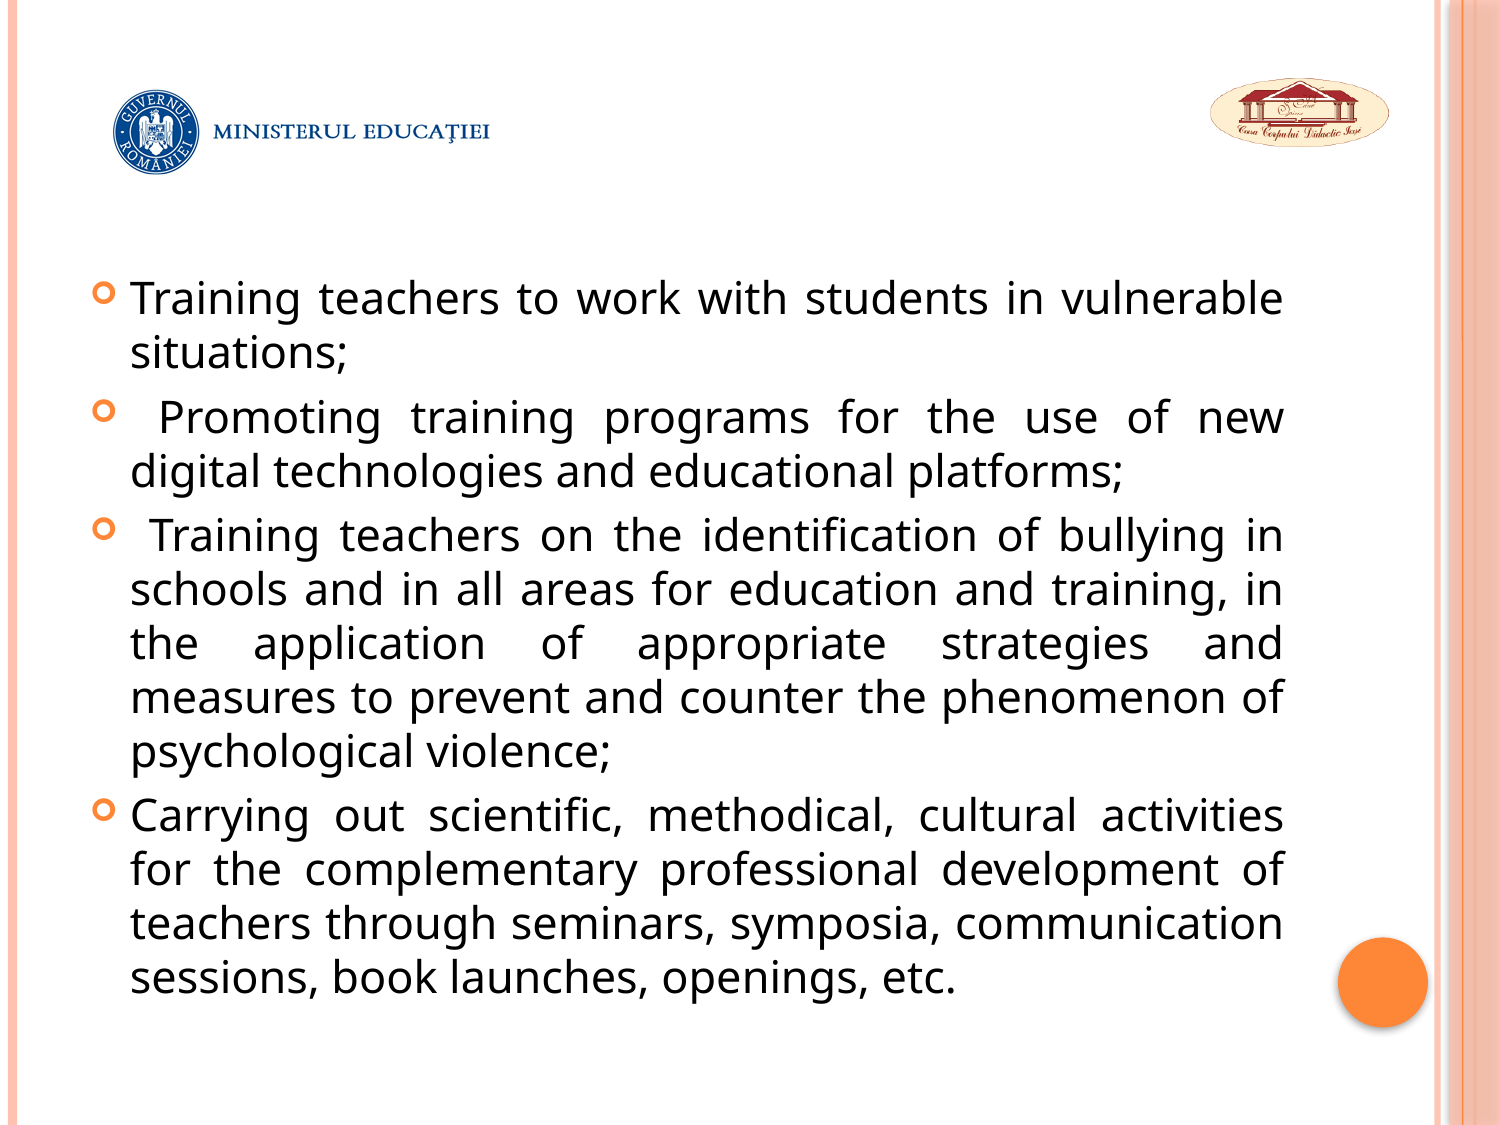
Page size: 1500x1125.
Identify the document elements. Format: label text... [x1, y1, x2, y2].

list Training teachers to work with students in vulnerable situations; Promoting training programs for the use of new digital technologies and educational platforms; Training teachers on the identification of bullying in schools and in all areas for education and training, in the application of appropriate strategies and measures to prevent and counter the phenomenon of psychological violence; Carrying out scientific, methodical, cultural activities for the complementary professional development of teachers through seminars, symposia, communication sessions, book launches, openings, etc. [75, 262, 1300, 1062]
picture [1210, 77, 1391, 148]
picture [111, 89, 491, 175]
